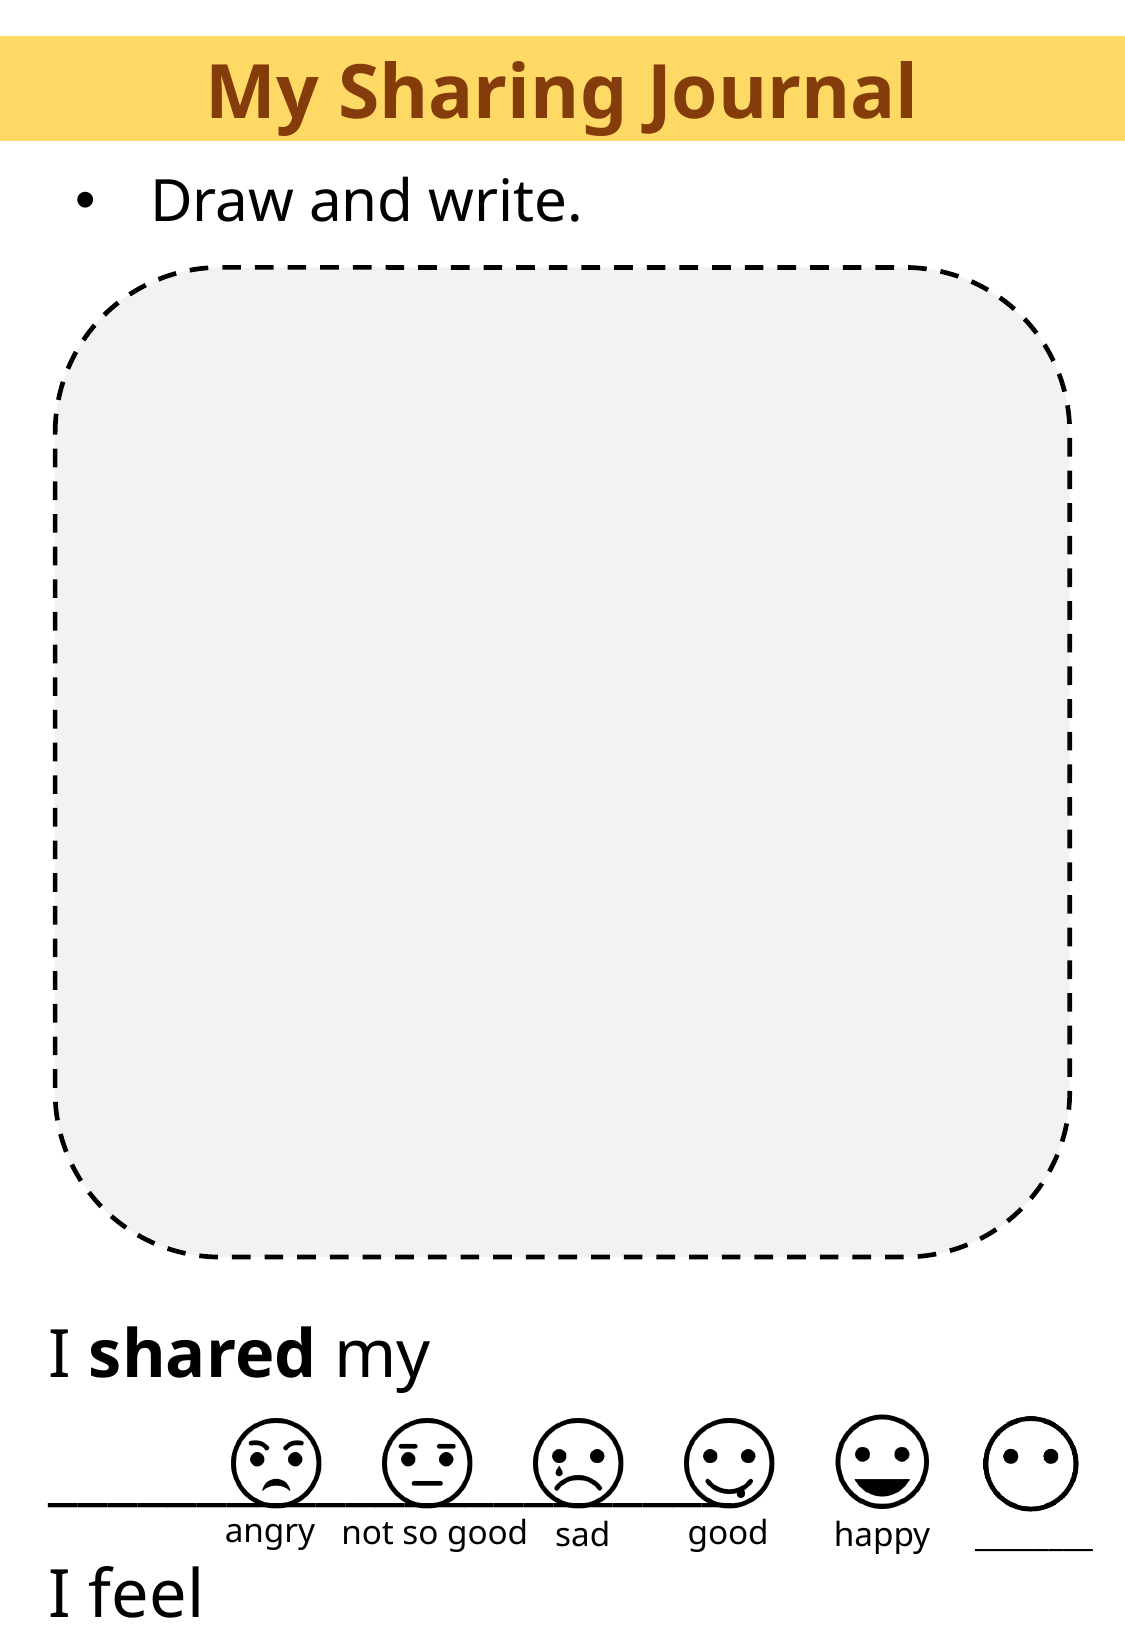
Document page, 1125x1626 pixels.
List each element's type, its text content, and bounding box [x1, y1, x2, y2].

text_box I shared my _______________________. I feel [34, 1263, 1104, 1625]
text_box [212, 1402, 1105, 1562]
text_box My Sharing Journal [0, 36, 1125, 141]
text_box [54, 386, 1071, 1259]
text_box Draw and write. [60, 164, 1065, 386]
